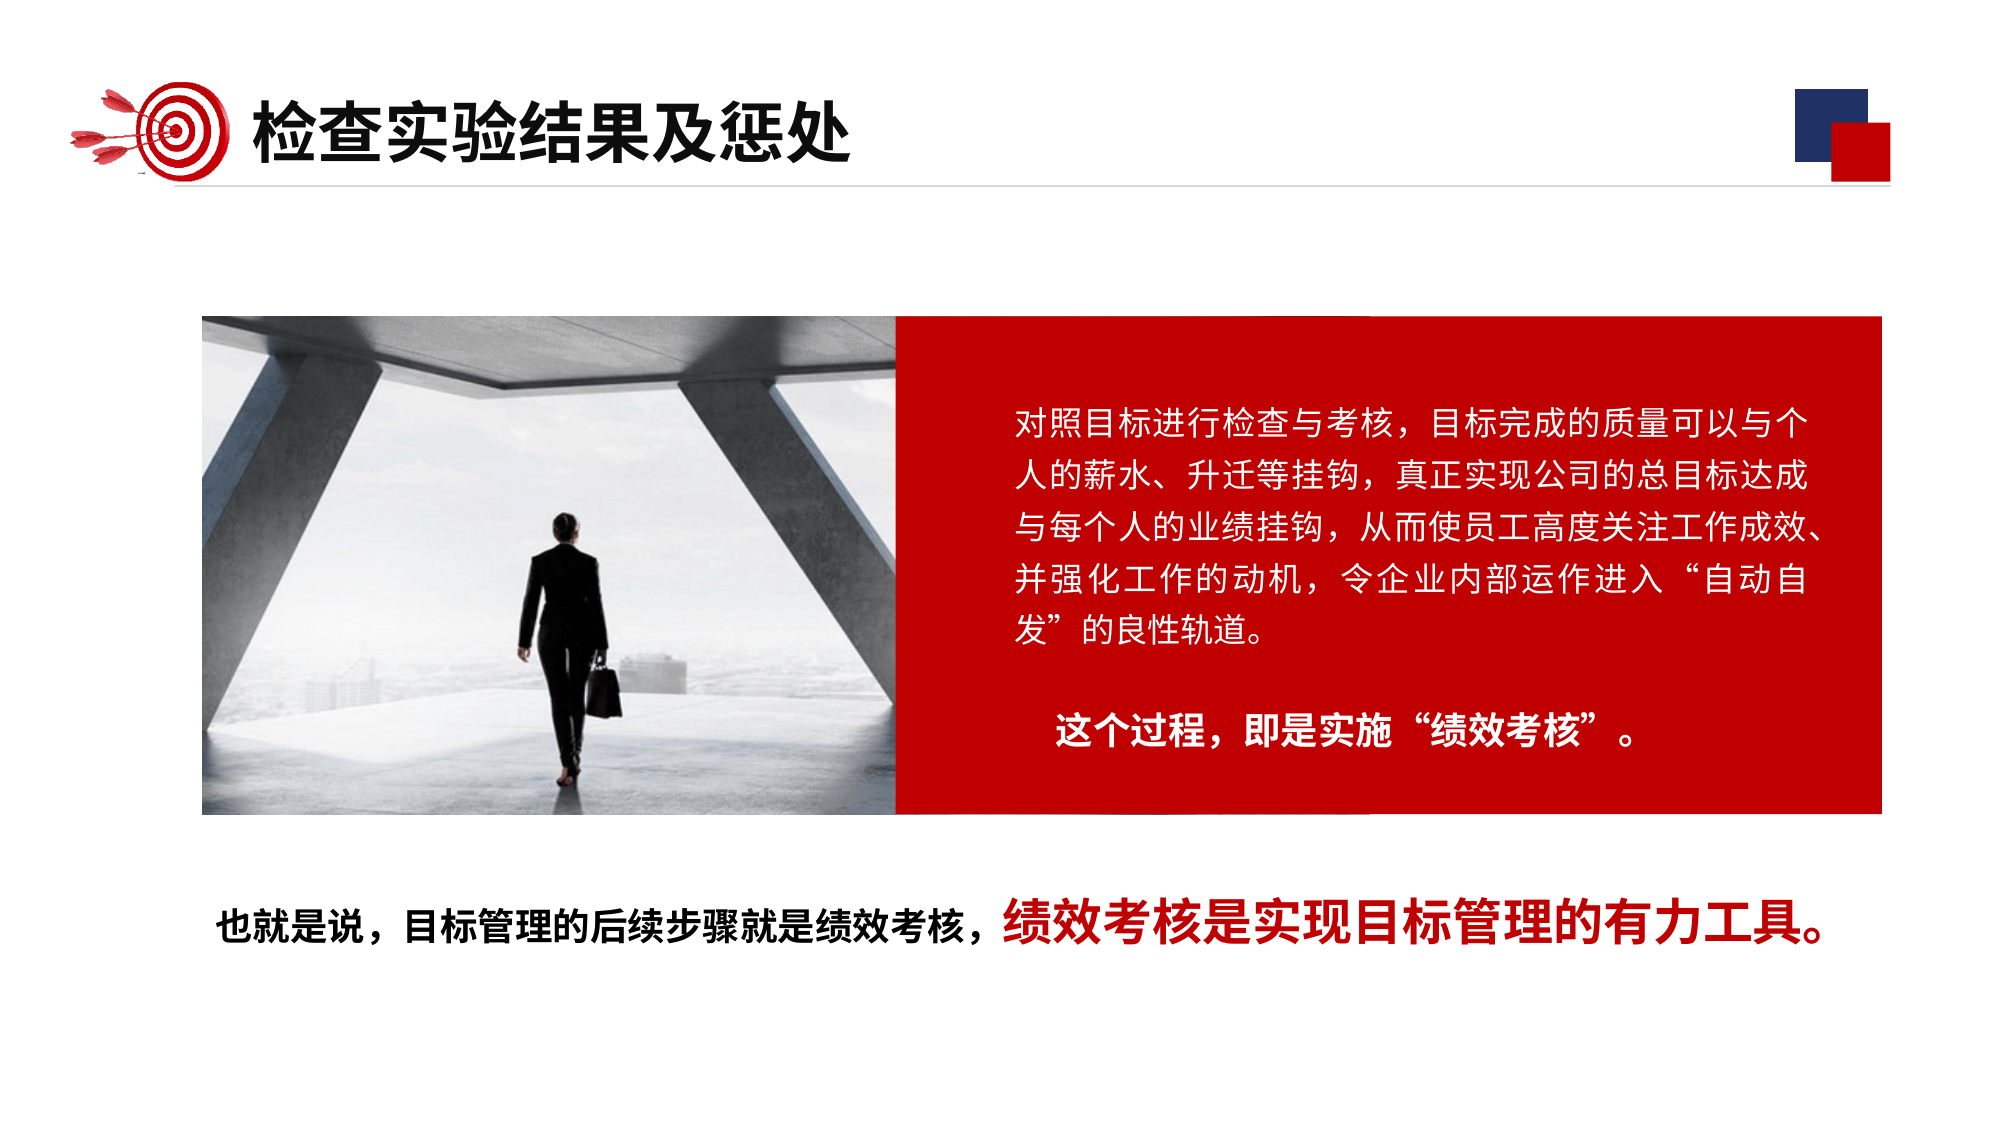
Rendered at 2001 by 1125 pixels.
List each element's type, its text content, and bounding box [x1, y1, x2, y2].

picture [202, 316, 895, 815]
text_box 也就是说，目标管理的后续步骤就是绩效考核，绩效考核是实现目标管理的有力工具。 [149, 865, 1919, 959]
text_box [1795, 89, 1891, 182]
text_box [895, 316, 1890, 815]
picture [66, 69, 234, 184]
text_box 检查实验结果及惩处 [236, 83, 868, 179]
